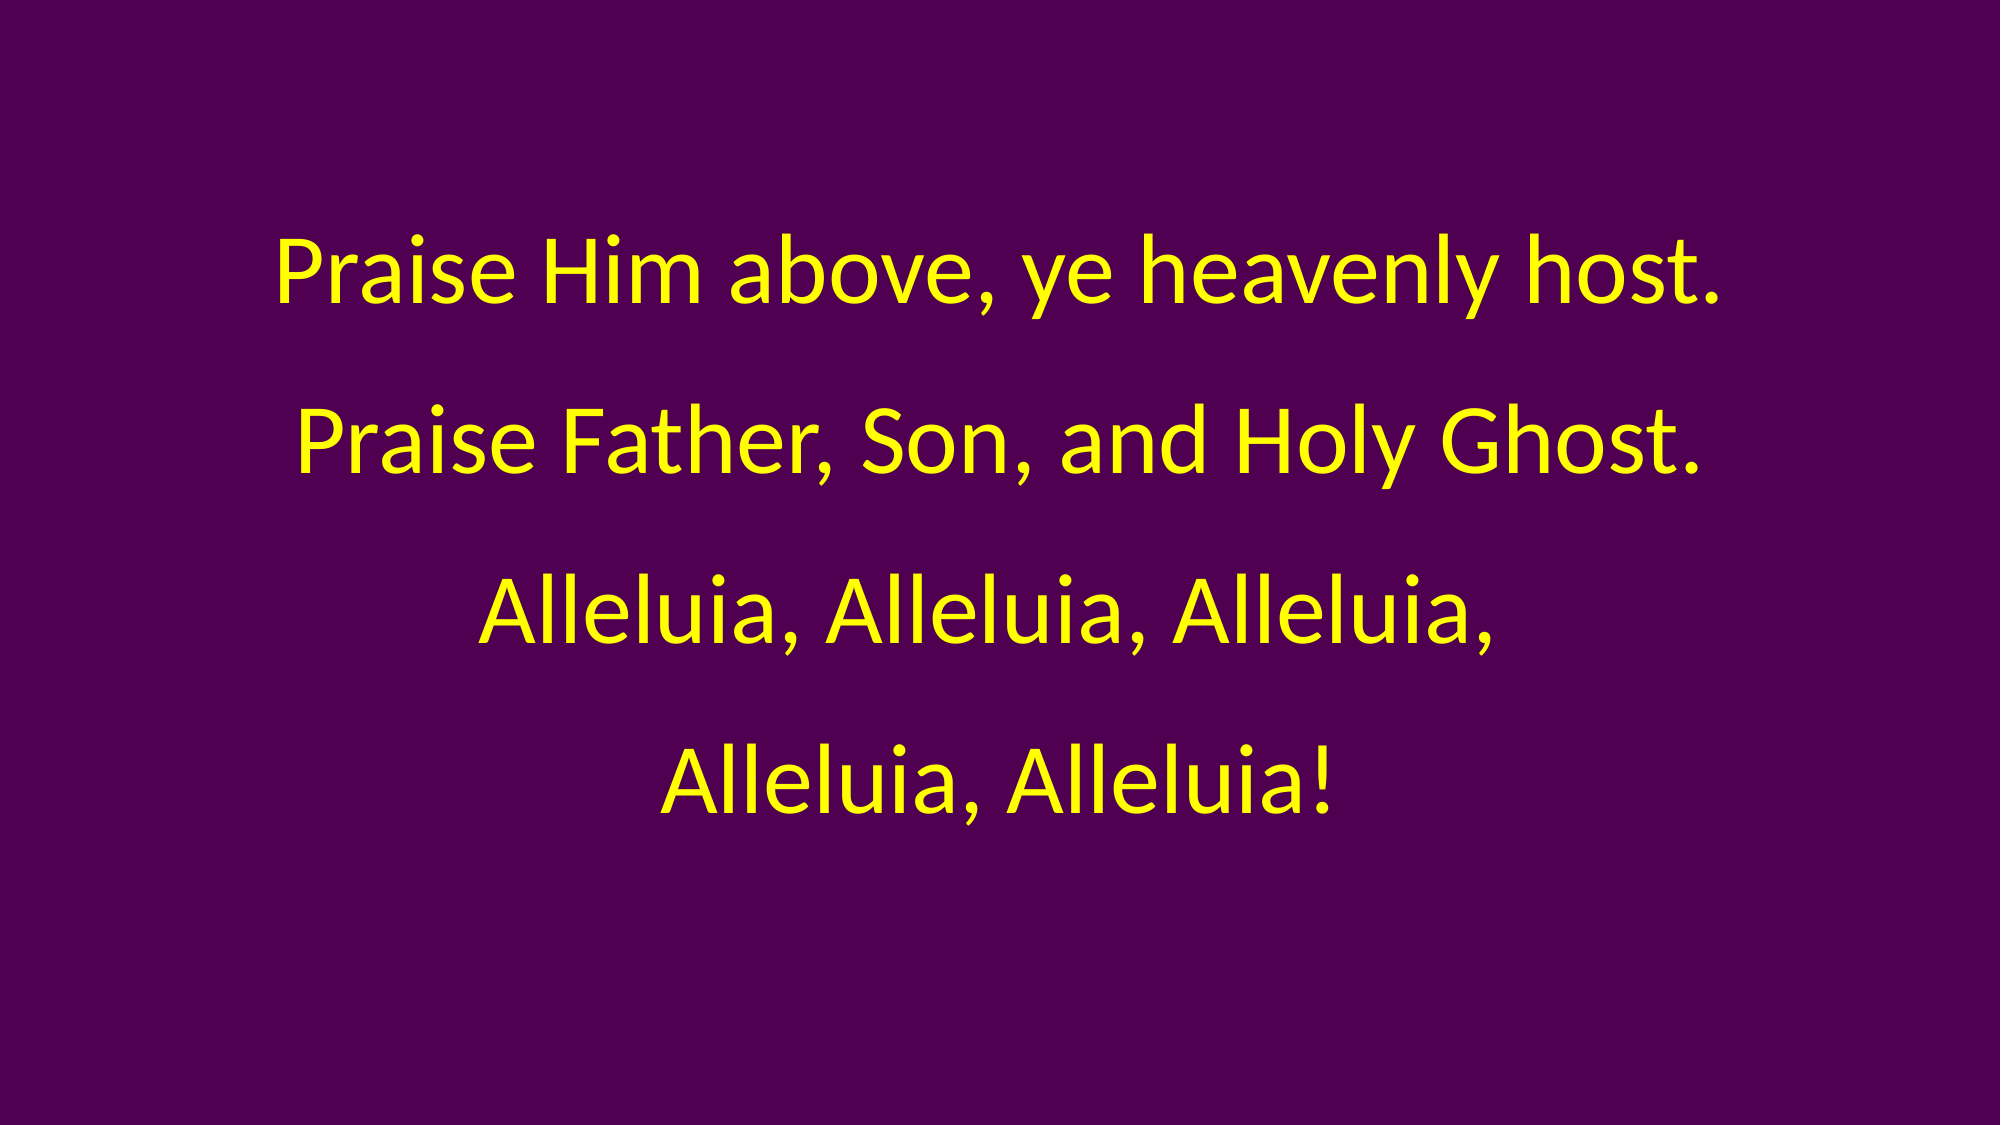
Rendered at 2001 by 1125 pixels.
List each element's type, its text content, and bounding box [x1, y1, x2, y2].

text_box Praise Him above, ye heavenly host. Praise Father, Son, and Holy Ghost. Alleluia, Alleluia, Alleluia, Alleluia, Alleluia! [36, 196, 1964, 842]
